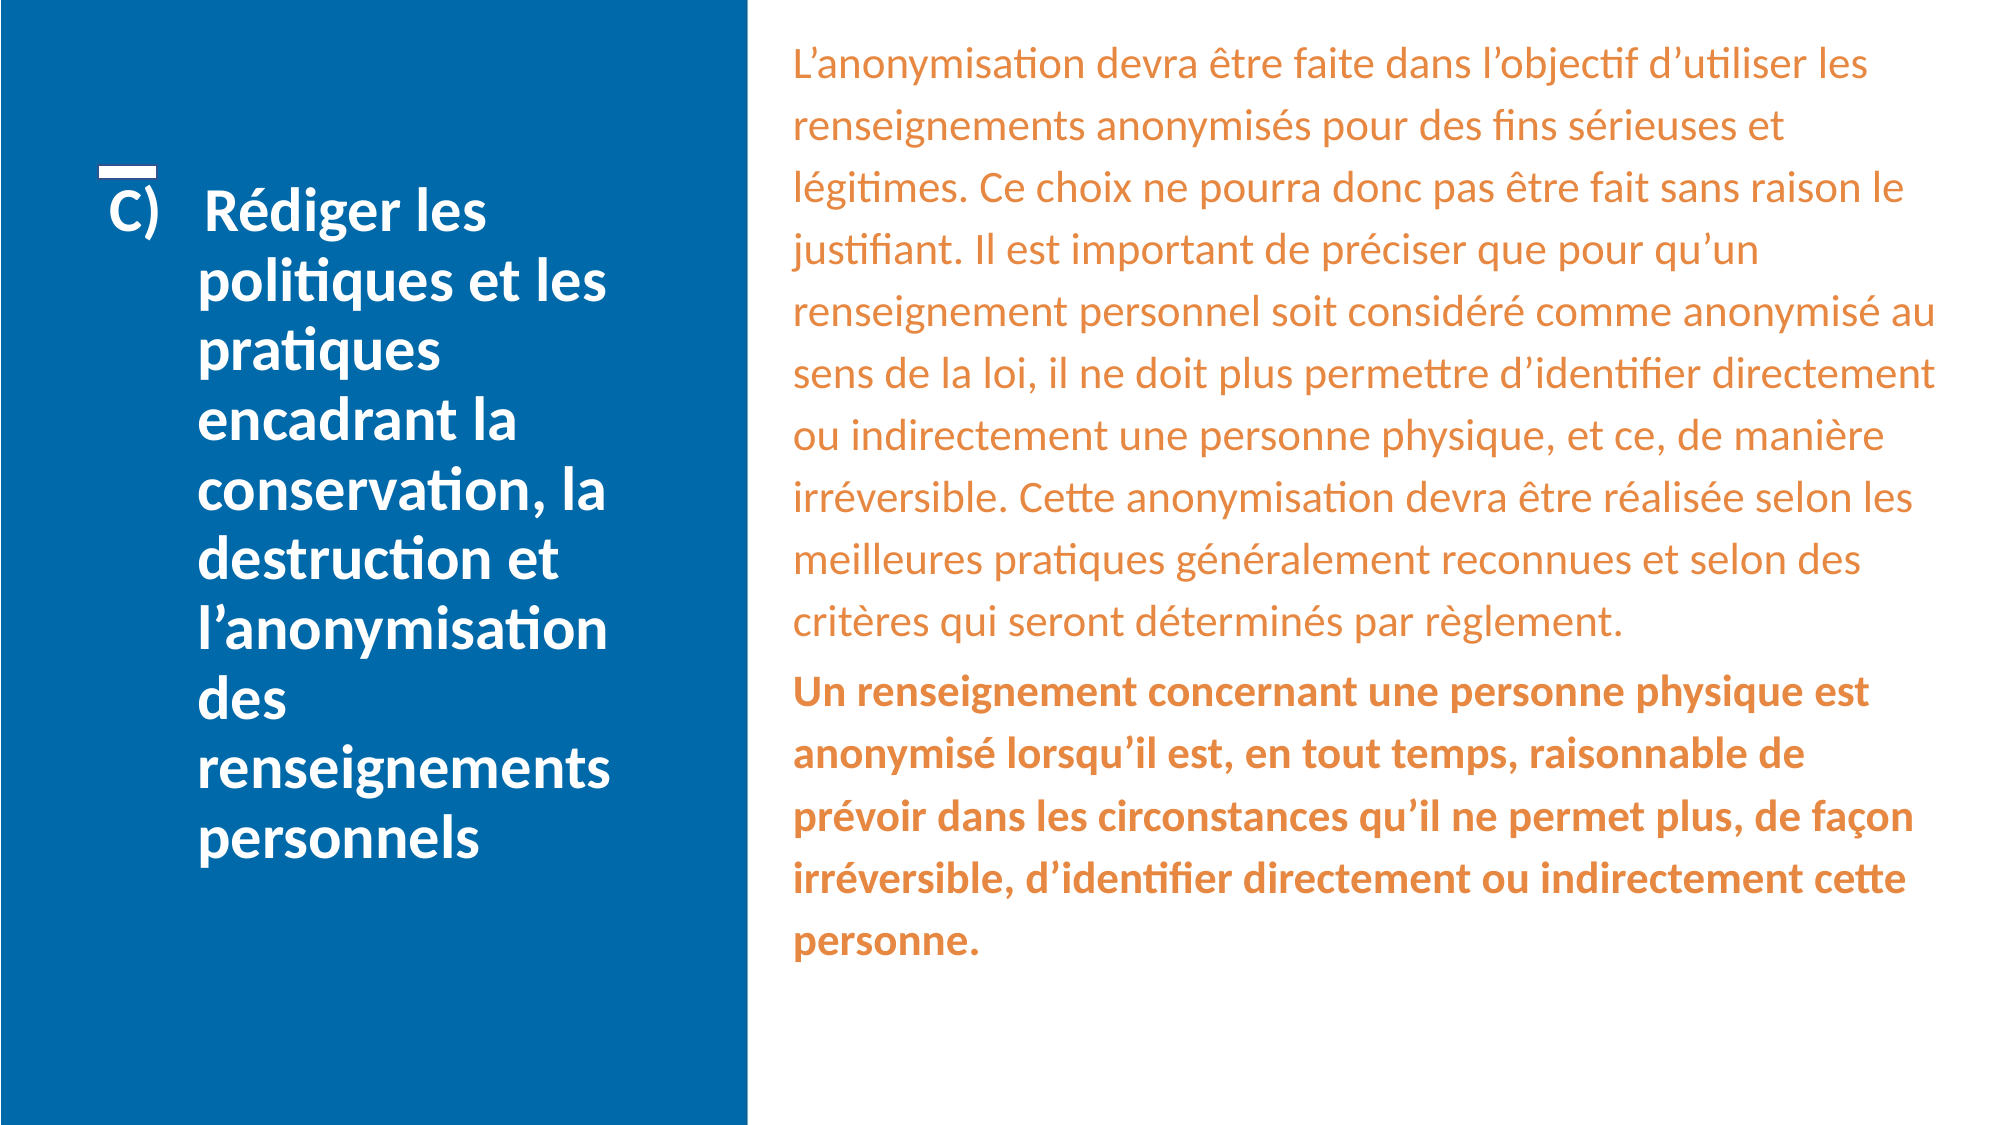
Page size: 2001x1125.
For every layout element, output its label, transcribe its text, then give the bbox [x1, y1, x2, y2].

list L’anonymisation devra être faite dans l’objectif d’utiliser les renseignements anonymisés pour des fins sérieuses et légitimes. Ce choix ne pourra donc pas être fait sans raison le justifiant. Il est important de préciser que pour qu’un renseignement personnel soit considéré comme anonymisé au sens de la loi, il ne doit plus permettre d’identifier directement ou indirectement une personne physique, et ce, de manière irréversible. Cette anonymisation devra être réalisée selon les meilleures pratiques généralement reconnues et selon des critères qui seront déterminés par règlement. Un renseignement concernant une personne physique est anonymisé lorsqu’il est, en tout temps, raisonnable de prévoir dans les circonstances qu’il ne permet plus, de façon irréversible, d’identifier directement ou indirectement cette personne. [777, 17, 1958, 1058]
picture [1, 0, 1999, 1125]
title C) Rédiger les politiques et les pratiques encadrant la conservation, la destruction et l’anonymisation des renseignements personnels [79, 415, 685, 633]
